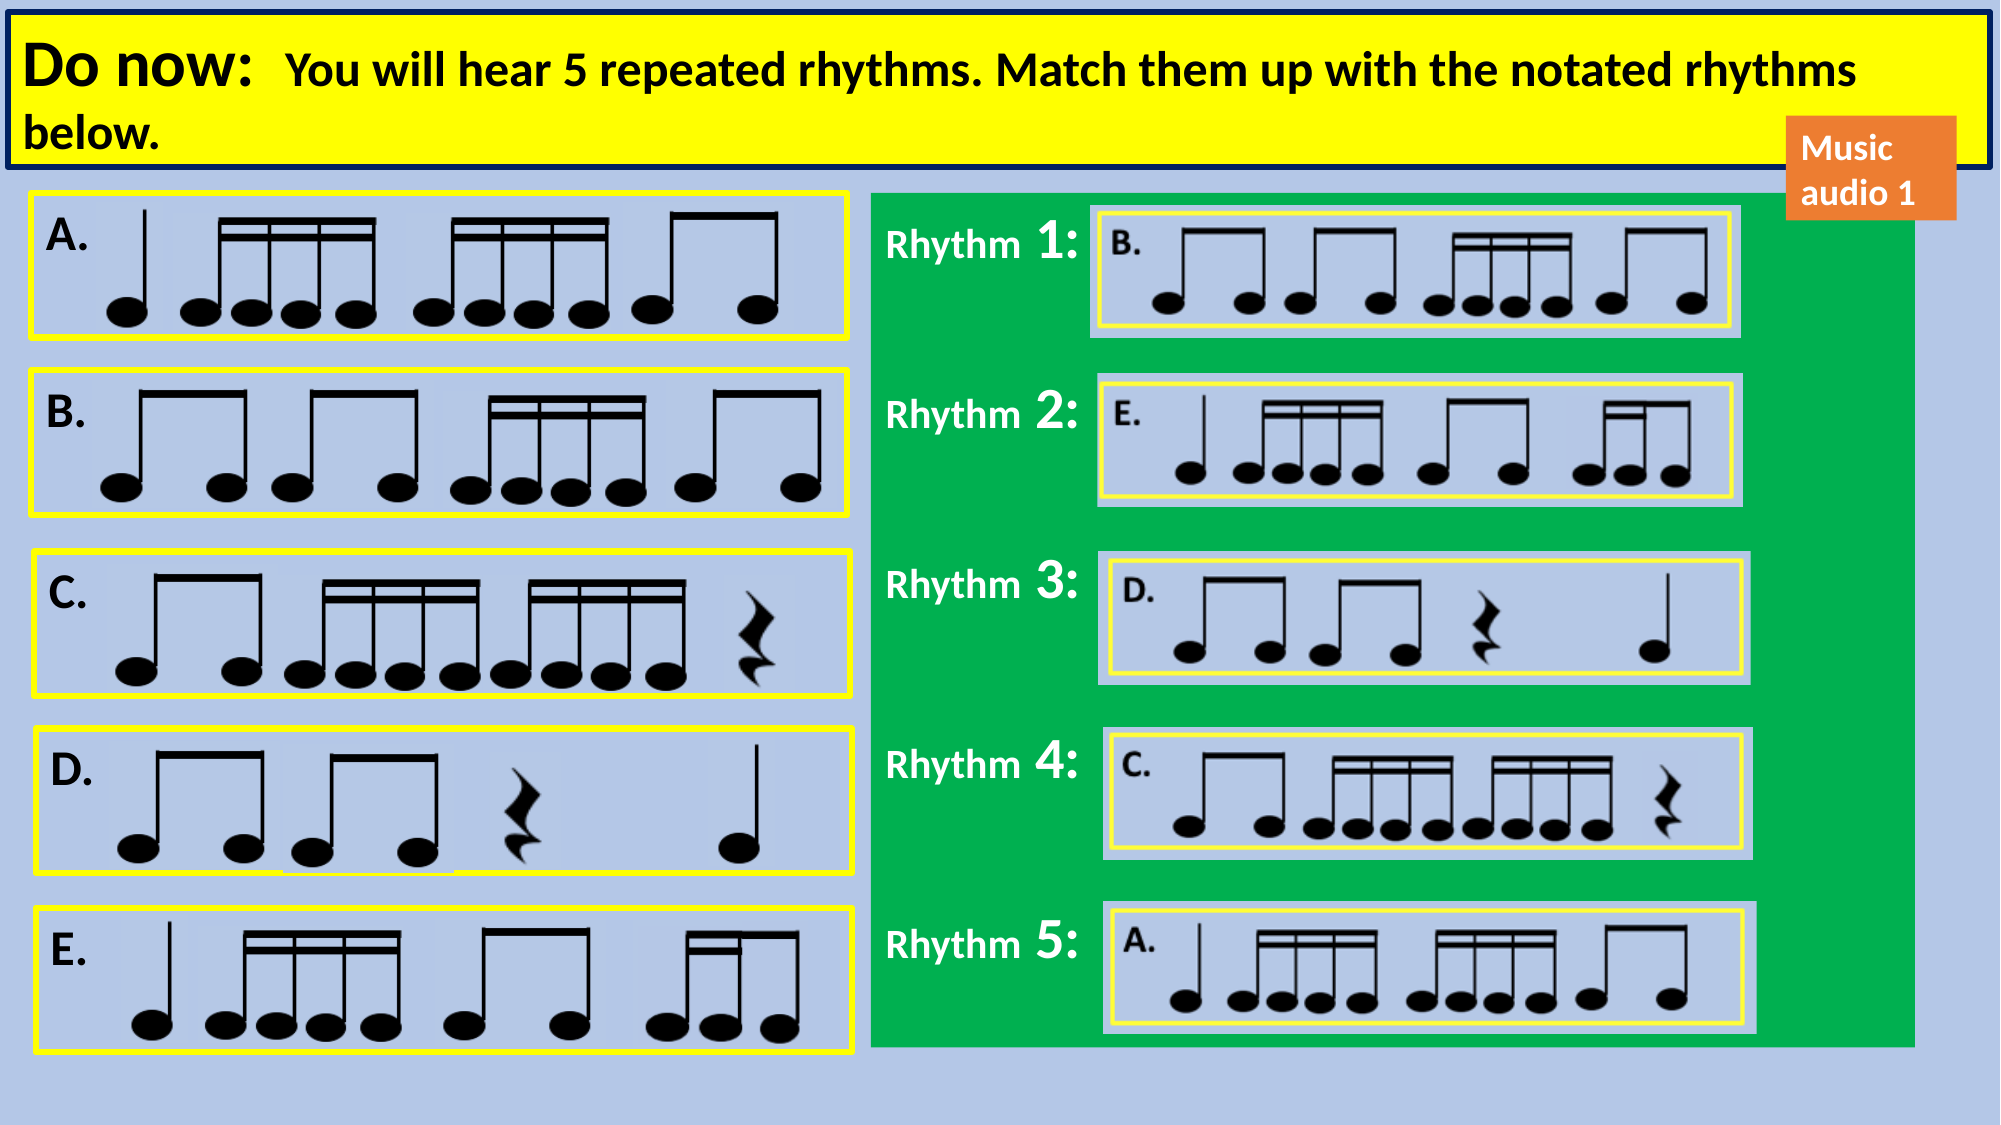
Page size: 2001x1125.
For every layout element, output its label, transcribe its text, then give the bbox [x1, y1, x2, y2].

text_box D. [35, 728, 852, 874]
picture [283, 744, 454, 873]
picture [173, 213, 378, 330]
picture [1103, 901, 1757, 1034]
picture [483, 575, 688, 692]
picture [665, 380, 837, 508]
text_box Music audio 1 [1785, 115, 1957, 221]
text_box E. [35, 907, 852, 1053]
picture [1103, 727, 1757, 860]
text_box Rhythm 1: Rhythm 2: Rhythm 3: Rhythm 4: Rhythm 5: [870, 192, 1915, 1048]
text_box A. [31, 192, 848, 338]
picture [198, 926, 403, 1043]
text_box C. [34, 551, 851, 697]
picture [623, 202, 794, 330]
picture [435, 918, 606, 1046]
picture [96, 202, 163, 330]
picture [107, 564, 482, 692]
picture [109, 741, 280, 869]
picture [1097, 551, 1751, 685]
picture [443, 391, 648, 508]
picture [1097, 373, 1751, 507]
text_box Do now: You will hear 5 repeated rhythms. Match them up with the notated rhythms below. [7, 12, 1990, 167]
picture [405, 213, 611, 330]
picture [91, 380, 434, 508]
picture [708, 737, 775, 866]
picture [121, 914, 188, 1043]
picture [1087, 205, 1741, 338]
picture [633, 920, 808, 1048]
text_box B. [31, 370, 848, 515]
picture [723, 575, 796, 692]
picture [489, 752, 562, 869]
